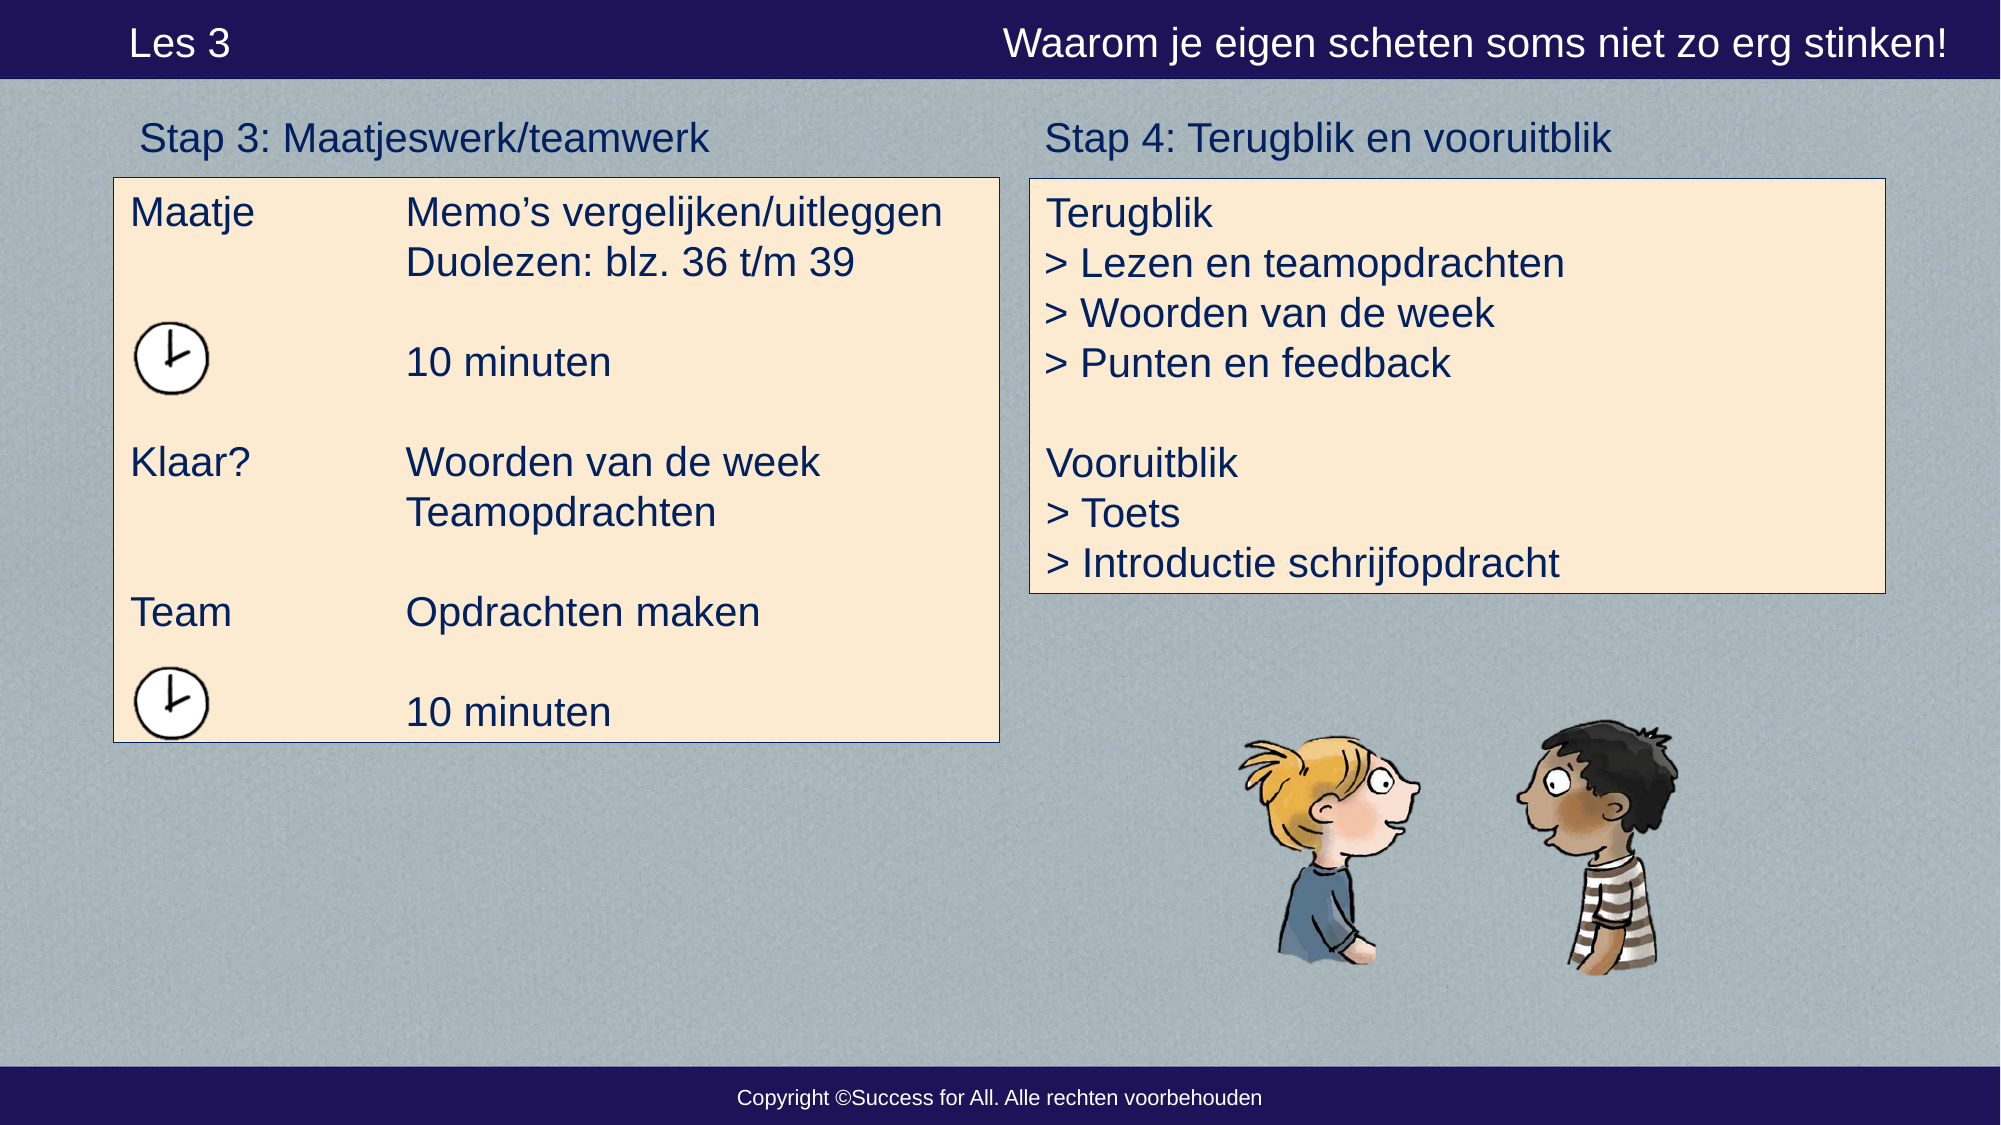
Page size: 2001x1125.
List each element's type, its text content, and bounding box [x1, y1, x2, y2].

text_box Copyright ©Success for All. Alle rechten voorbehouden [0, 1076, 2000, 1125]
text_box Stap 3: Maatjeswerk/teamwerk [124, 103, 917, 169]
text_box Waarom je eigen scheten soms niet zo erg stinken! [786, 8, 1963, 73]
text_box Maatje Memo’s vergelijken/uitleggen Duolezen: blz. 36 t/m 39 10 minuten Klaar? Woorden van de week Teamopdrachten Team Opdrachten maken 10 minuten [113, 177, 1000, 743]
text_box Stap 4: Terugblik en vooruitblik [1029, 103, 1822, 169]
text_box Terugblik > Lezen en teamopdrachten > Woorden van de week > Punten en feedback Vooruitblik > Toets > Introductie schrijfopdracht [1029, 178, 1886, 594]
text_box Les 3 [114, 8, 354, 73]
picture [0, 0, 2001, 1125]
